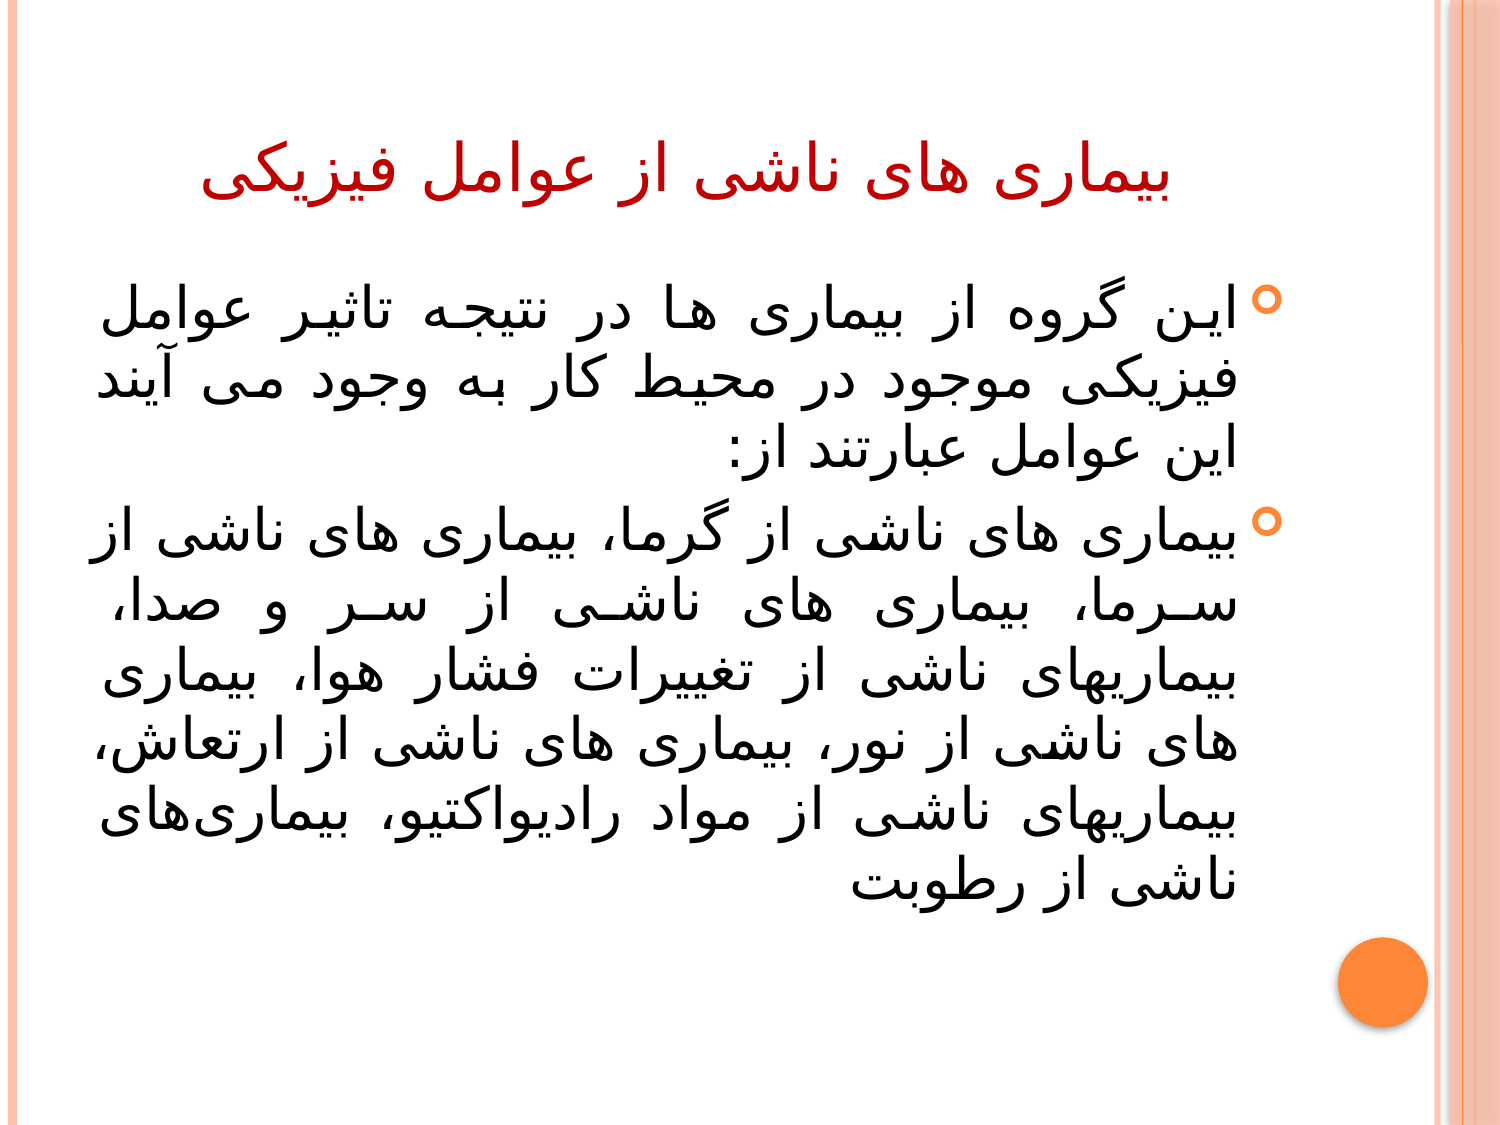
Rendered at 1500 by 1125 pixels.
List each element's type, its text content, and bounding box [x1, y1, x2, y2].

list این گروه از بیماری ها در نتیجه تاثیر عوامل فیزیکی موجود در محیط کار به وجود می آیند این عوامل عبارتند از: بیماری های ناشی از گرما، بیماری های ناشی از سرما، بیماری های ناشی از سر و صدا، بیماریهای ناشی از تغییرات فشار هوا، بیماری های ناشی از نور، بیماری های ناشی از ارتعاش، بیماریهای ناشی از مواد رادیواکتیو، بیماری‌های ناشی از رطوبت [75, 262, 1300, 1062]
title بیماری های ناشی از عوامل فیزیکی [75, 45, 1300, 213]
